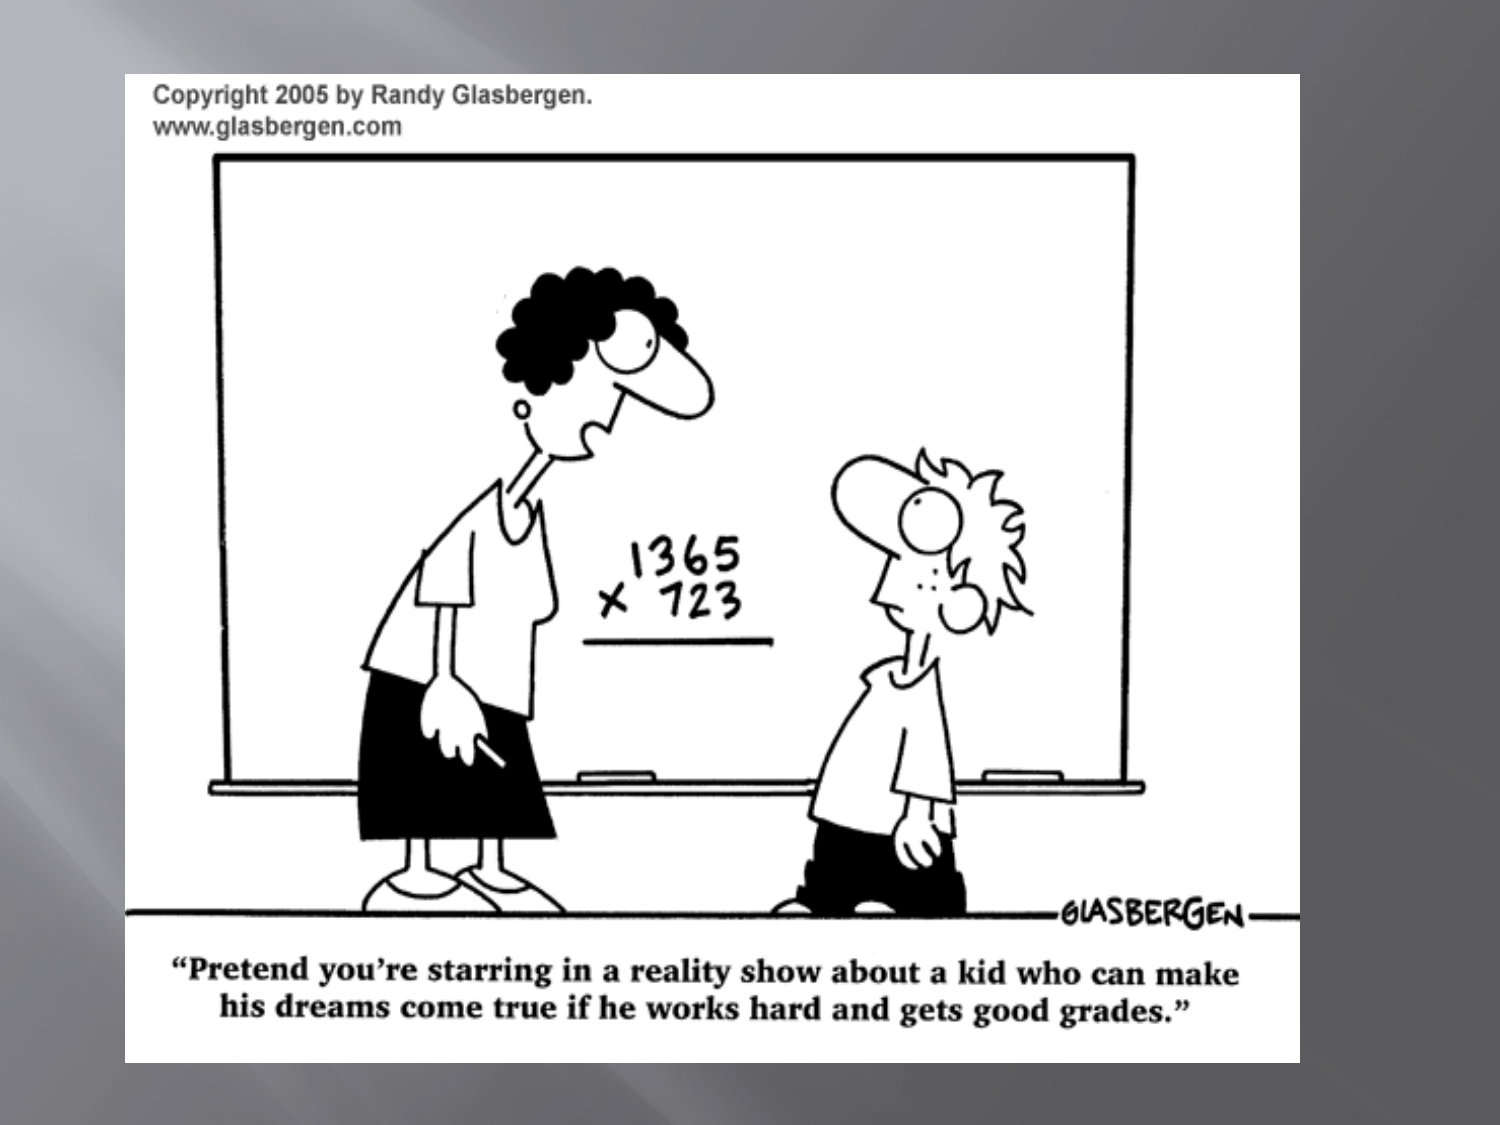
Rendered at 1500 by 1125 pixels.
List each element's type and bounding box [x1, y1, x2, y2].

list [124, 74, 1301, 1063]
